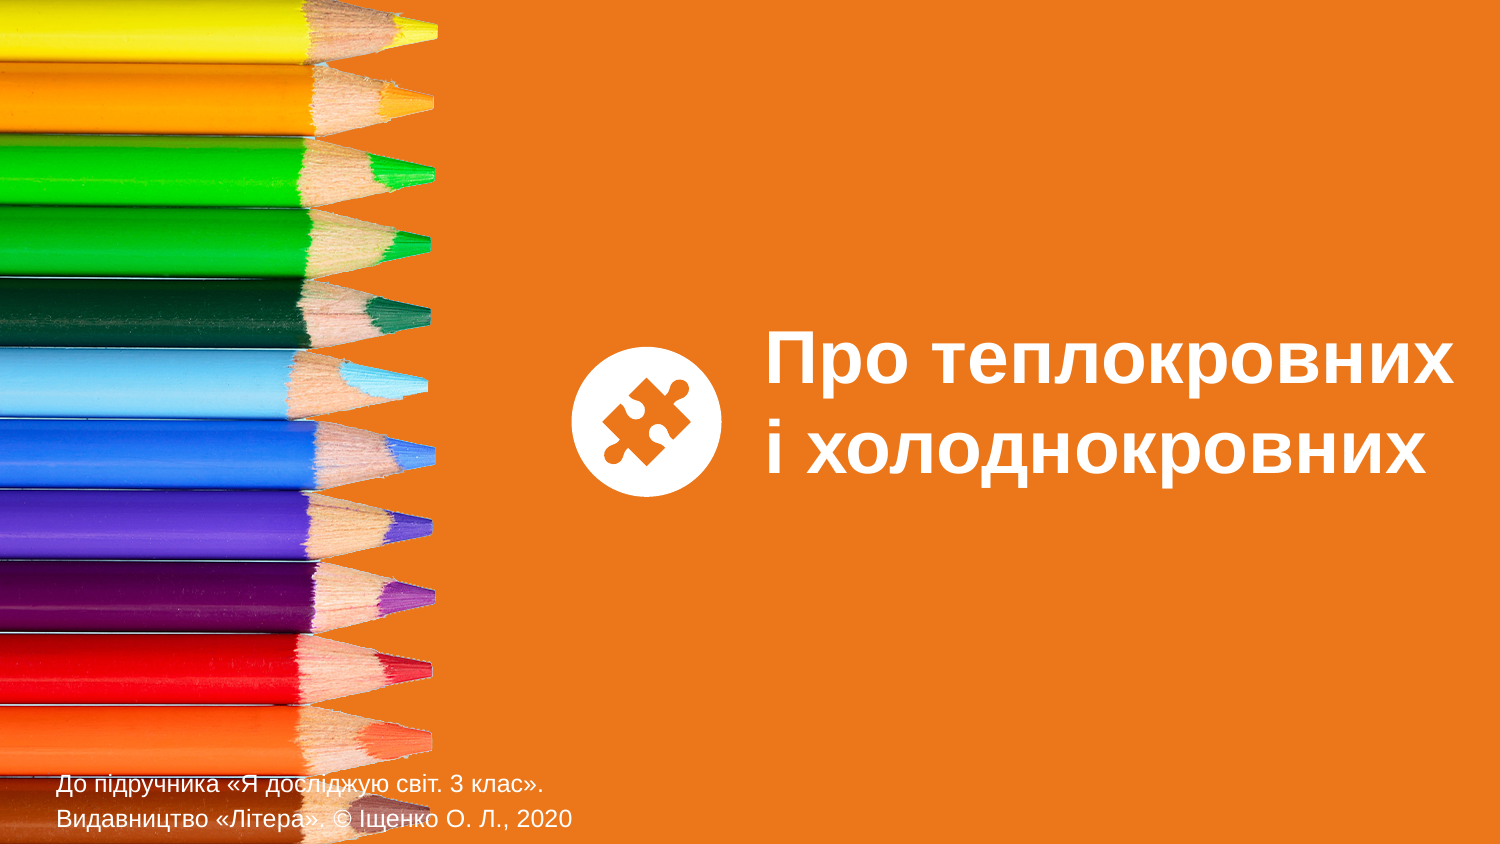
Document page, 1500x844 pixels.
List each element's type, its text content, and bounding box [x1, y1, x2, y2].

text_box [600, 375, 693, 469]
list Про теплокровних і холоднокровних [750, 351, 1500, 446]
text_box [569, 344, 724, 499]
list До підручника «Я досліджую світ. 3 клас». Видавництво «Літера». © Іщенко О. Л., 2020 [41, 776, 792, 824]
picture [0, 0, 438, 844]
